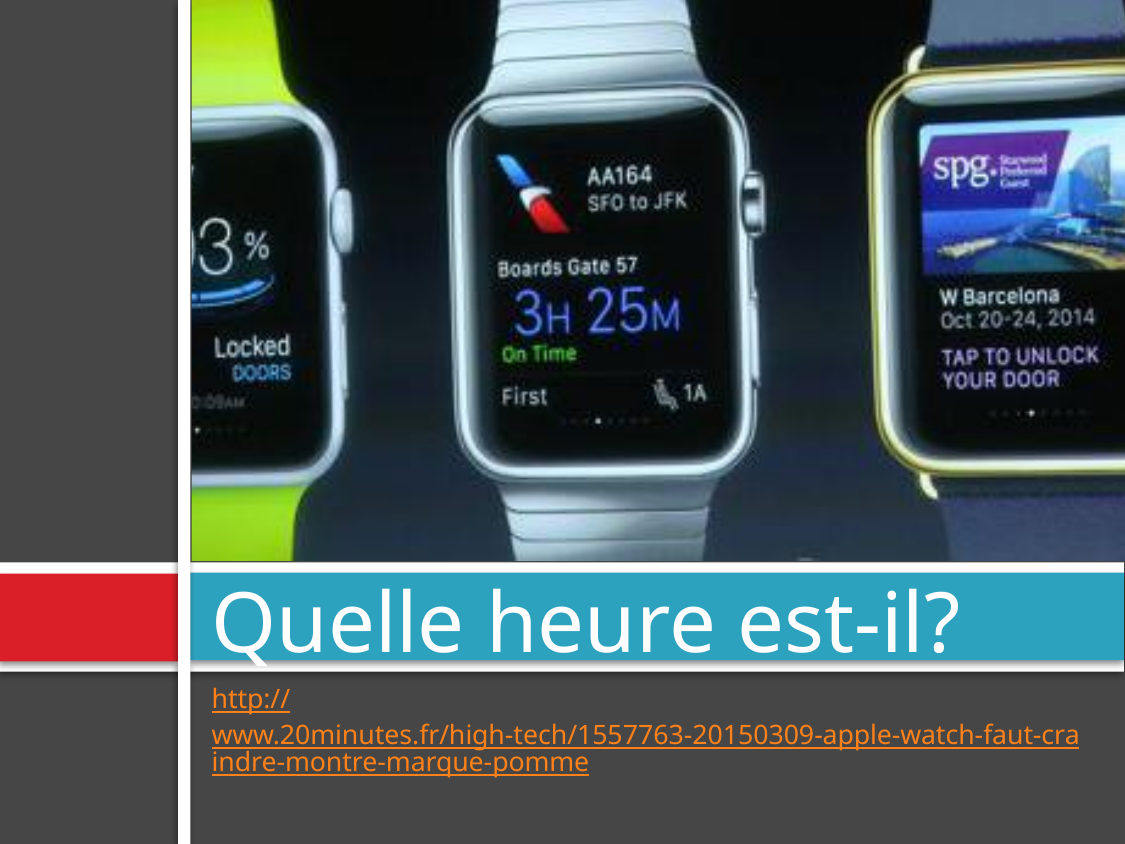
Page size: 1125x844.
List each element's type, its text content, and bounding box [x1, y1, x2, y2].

list http://www.20minutes.fr/high-tech/1557763-20150309-apple-watch-faut-craindre-montre-marque-pomme [196, 675, 1097, 760]
picture [191, 0, 1125, 562]
title Quelle heure est-il? [196, 581, 1097, 657]
